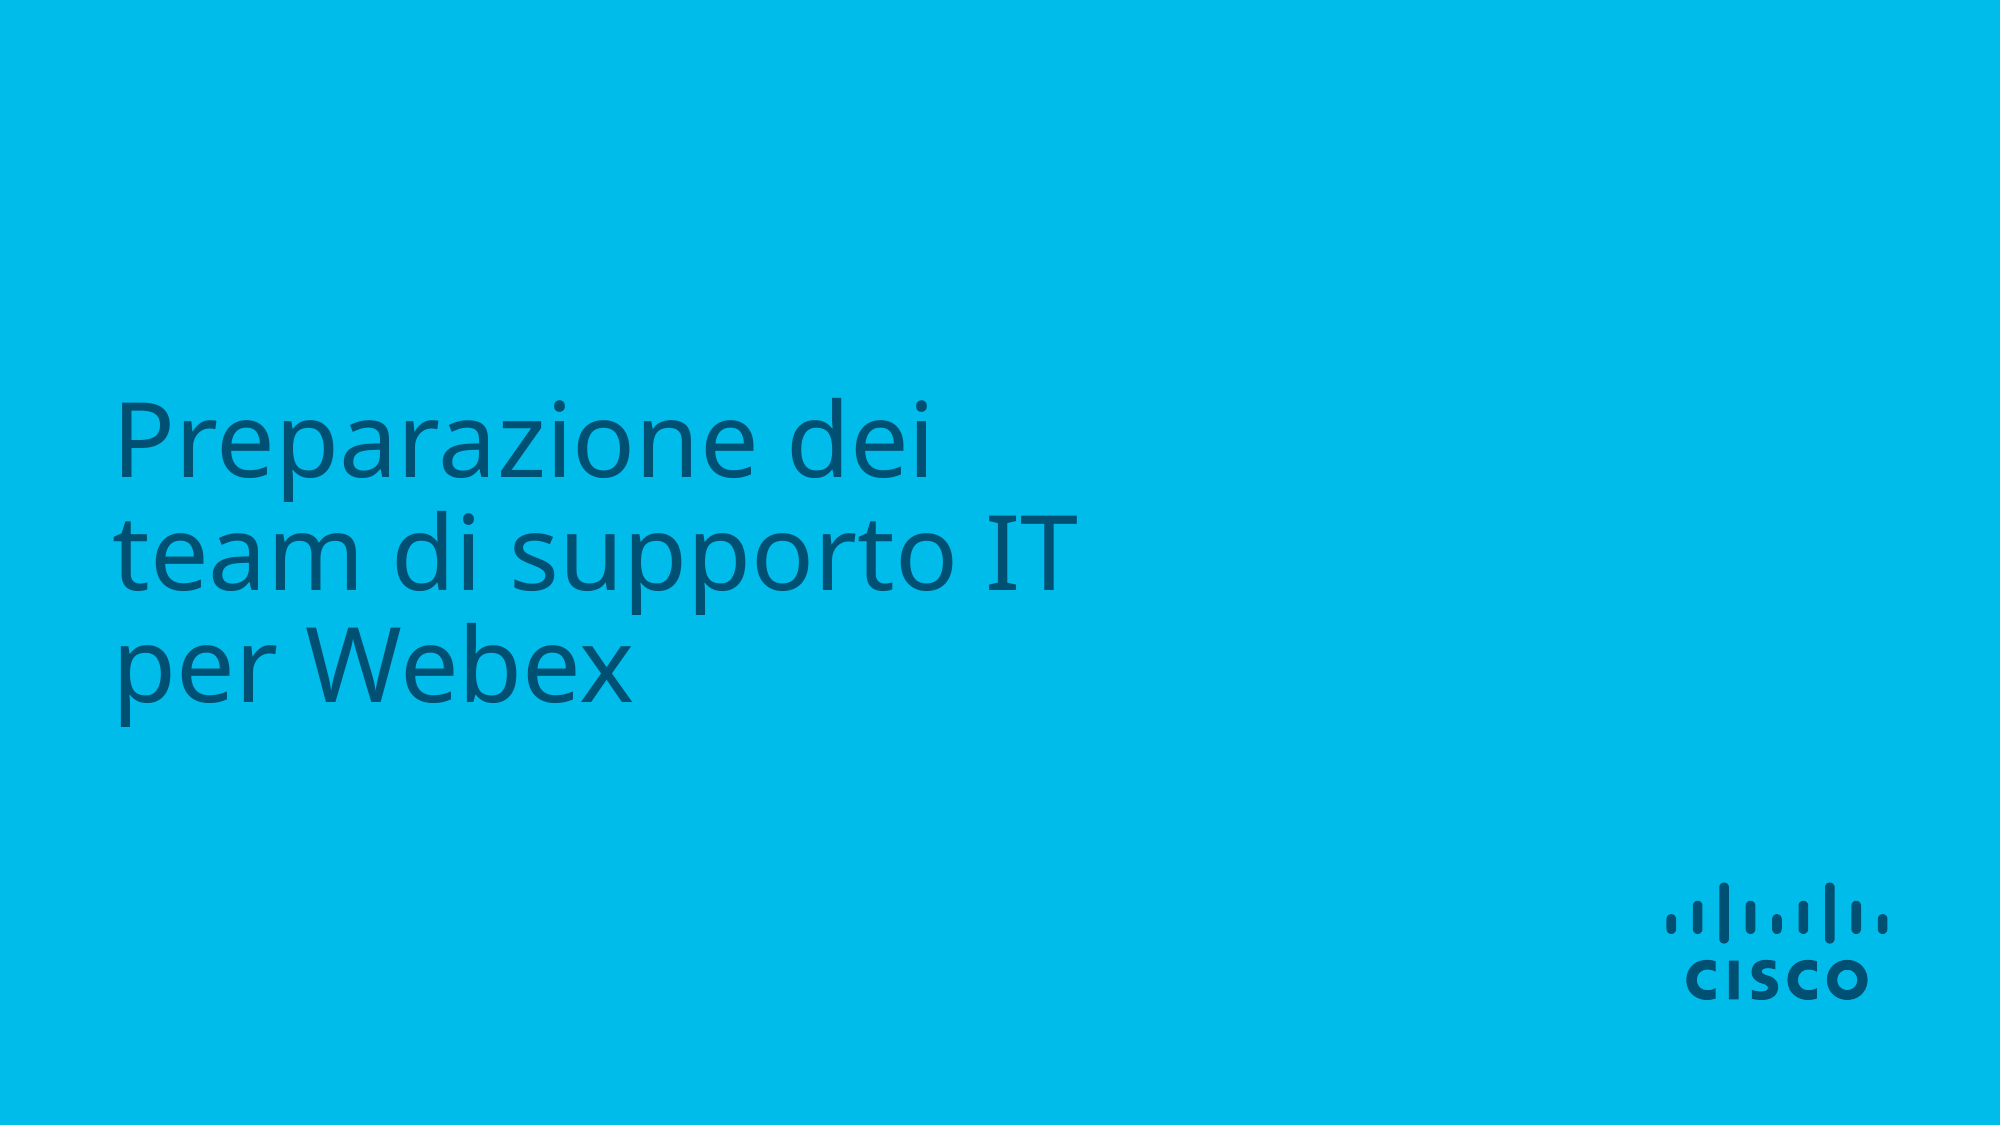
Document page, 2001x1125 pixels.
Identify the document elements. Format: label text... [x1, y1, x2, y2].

text_box [1728, 960, 1739, 1000]
text_box [1826, 959, 1868, 1000]
text_box [1877, 914, 1888, 934]
text_box Preparazione dei team di supporto IT per Webex [112, 112, 1195, 1000]
text_box [1787, 959, 1817, 1000]
text_box [1798, 900, 1809, 934]
text_box [1692, 900, 1703, 934]
text_box [1825, 882, 1835, 944]
text_box [1745, 900, 1756, 934]
text_box [1772, 914, 1782, 934]
text_box [1751, 959, 1779, 1000]
text_box [1686, 959, 1716, 1000]
text_box [1719, 882, 1729, 944]
text_box [1851, 900, 1862, 934]
text_box [1666, 914, 1677, 934]
